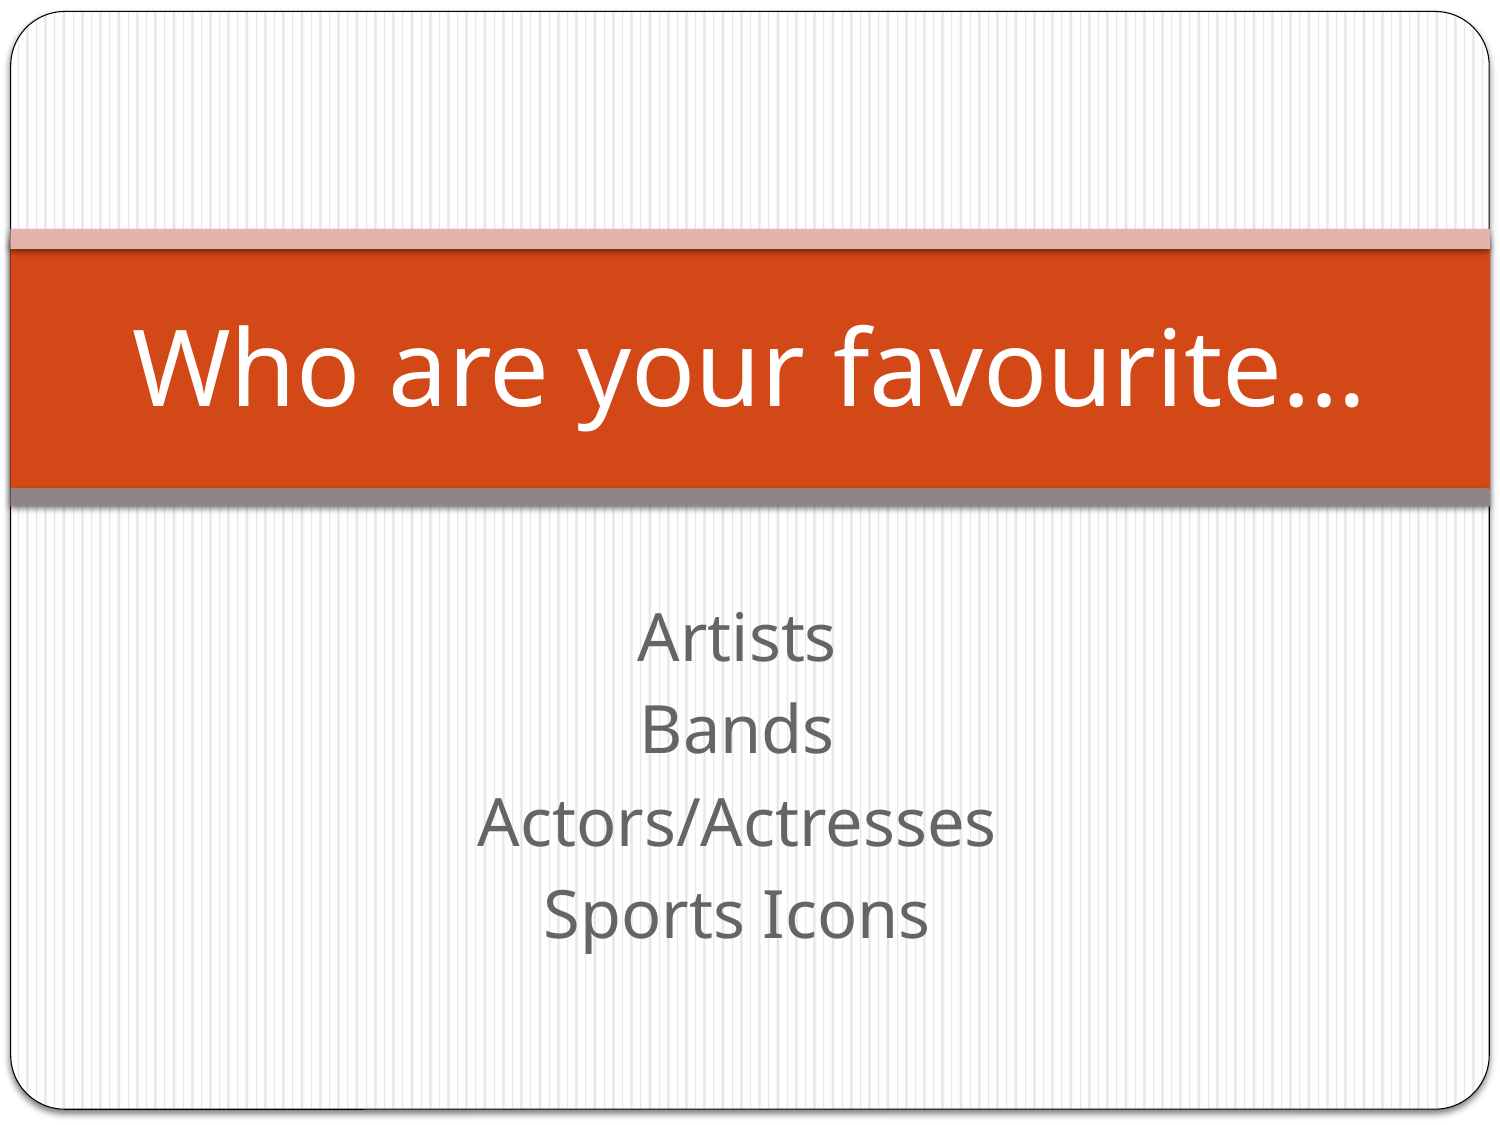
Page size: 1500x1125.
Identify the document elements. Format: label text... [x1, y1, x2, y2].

title Who are your favourite… [75, 247, 1425, 489]
subtitle Artists Bands Actors/Actresses Sports Icons [212, 587, 1263, 1013]
